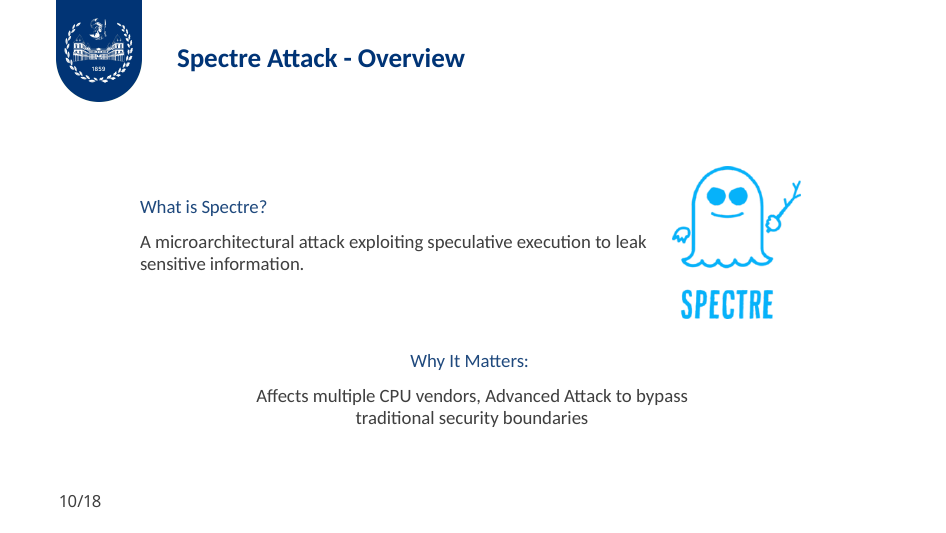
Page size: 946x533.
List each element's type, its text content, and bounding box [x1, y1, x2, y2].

picture [672, 165, 801, 319]
picture [56, 0, 142, 102]
text_box Why It Matters: Affects multiple CPU vendors, Advanced Attack to bypass traditional security boundaries [235, 341, 709, 436]
picture [677, 230, 687, 237]
title Spectre Attack - Overview [175, 40, 487, 103]
text_box What is Spectre? A microarchitectural attack exploiting speculative execution to leak sensitive information. [139, 194, 661, 319]
picture [769, 218, 778, 229]
picture [687, 170, 767, 264]
slide_number 10/18 [52, 491, 111, 521]
picture [672, 165, 726, 236]
picture [797, 184, 801, 194]
